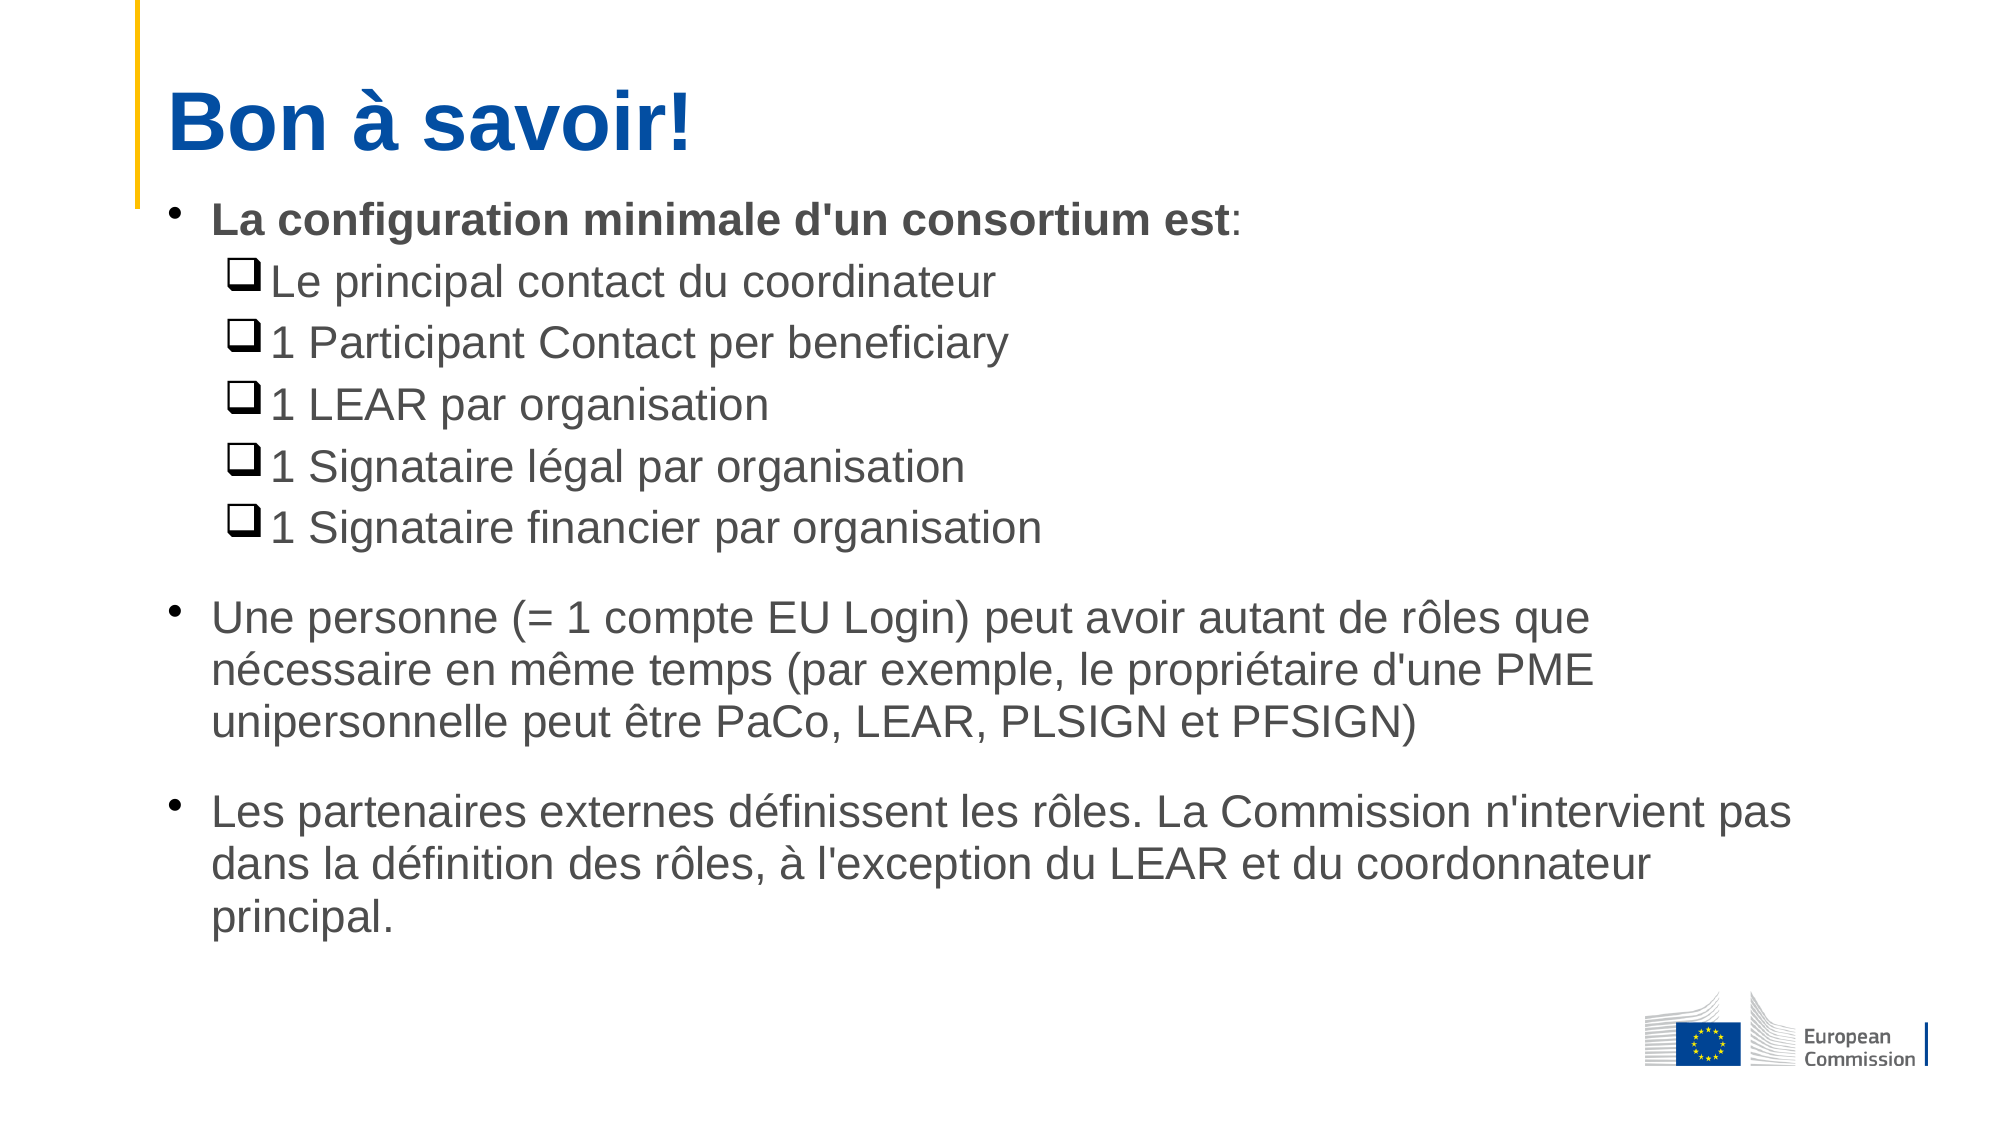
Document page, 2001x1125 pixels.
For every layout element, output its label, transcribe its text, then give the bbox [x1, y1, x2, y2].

title Bon à savoir! [152, 40, 1878, 169]
text_box La configuration minimale d'un consortium est: Le principal contact du coordinateur 1 Participant Contact per beneficiary 1 LEAR par organisation 1 Signataire légal par organisation 1 Signataire financier par organisation Une personne (= 1 compte EU Login) peut avoir autant de rôles que nécessaire en même temps (par exemple, le propriétaire d'une PME unipersonnelle peut être PaCo, LEAR, PLSIGN et PFSIGN) Les partenaires externes définissent les rôles. La Commission n'intervient pas dans la définition des rôles, à l'exception du LEAR et du coordonnateur principal. [152, 186, 1819, 1125]
picture [1819, 991, 1928, 1066]
